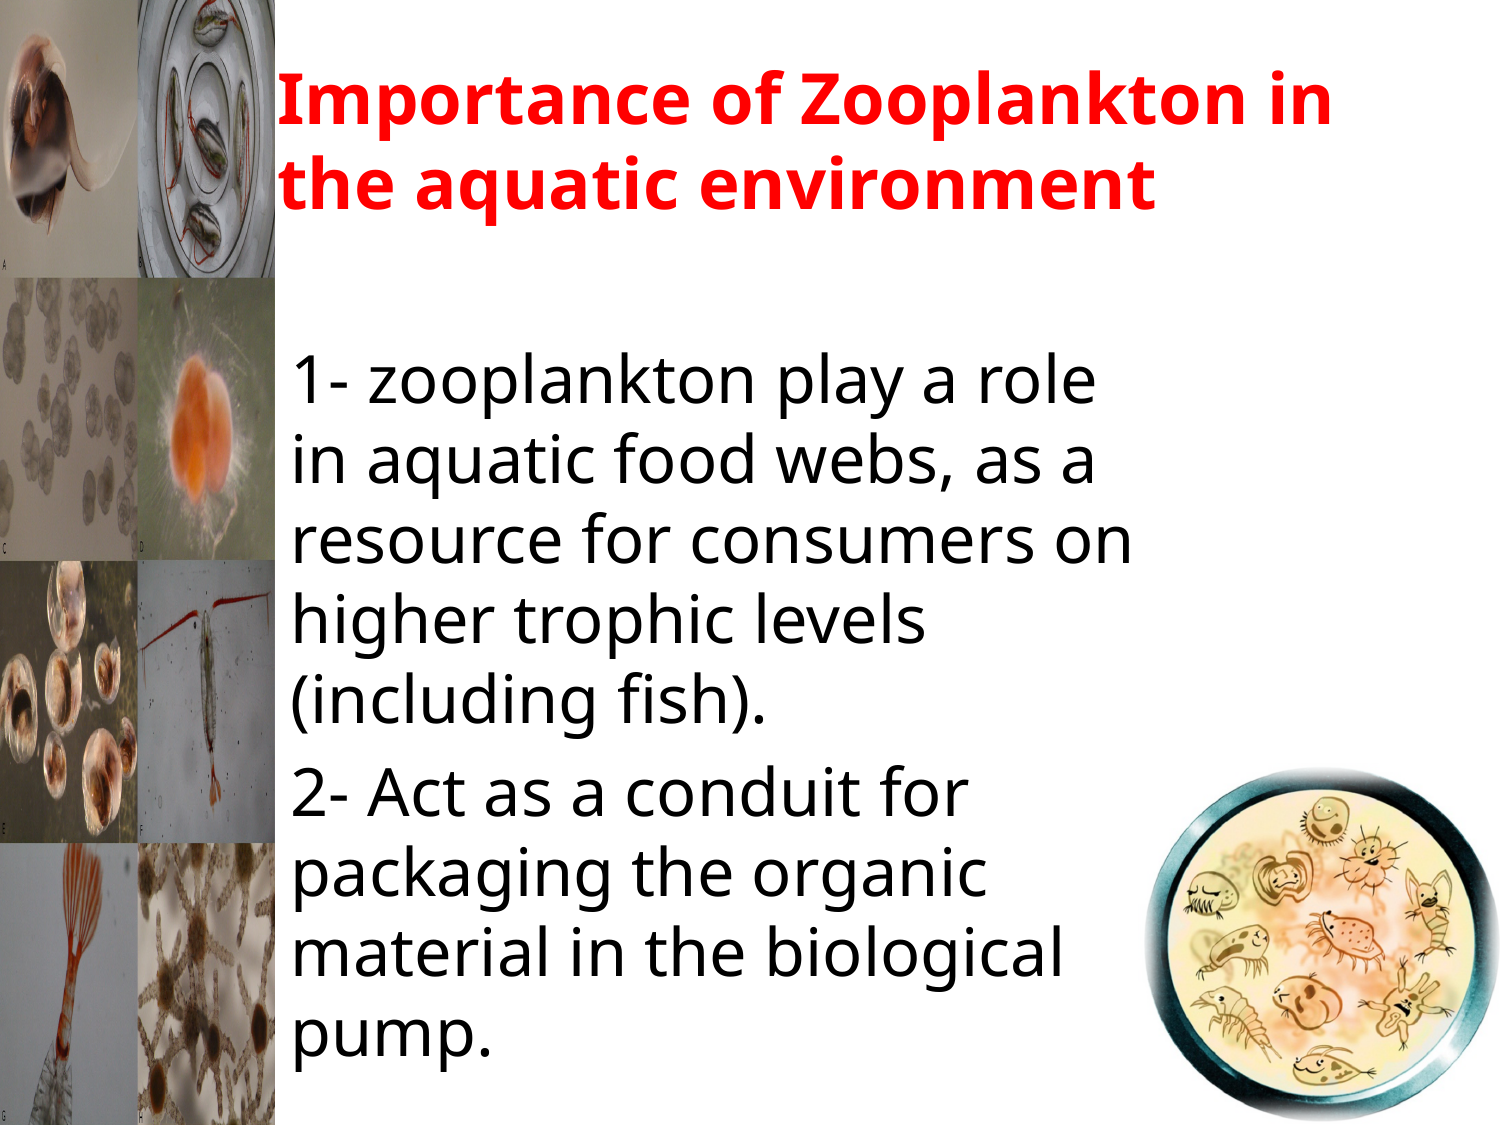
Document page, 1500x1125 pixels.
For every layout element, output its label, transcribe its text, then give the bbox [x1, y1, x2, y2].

picture [1137, 762, 1500, 1125]
picture [0, 0, 276, 1125]
list 1- zooplankton play a role in aquatic food webs, as a resource for consumers on higher trophic levels (including fish). 2- Act as a conduit for packaging the organic material in the biological pump. [283, 237, 1188, 1100]
title Importance of Zooplankton in the aquatic environment [283, 45, 1466, 233]
